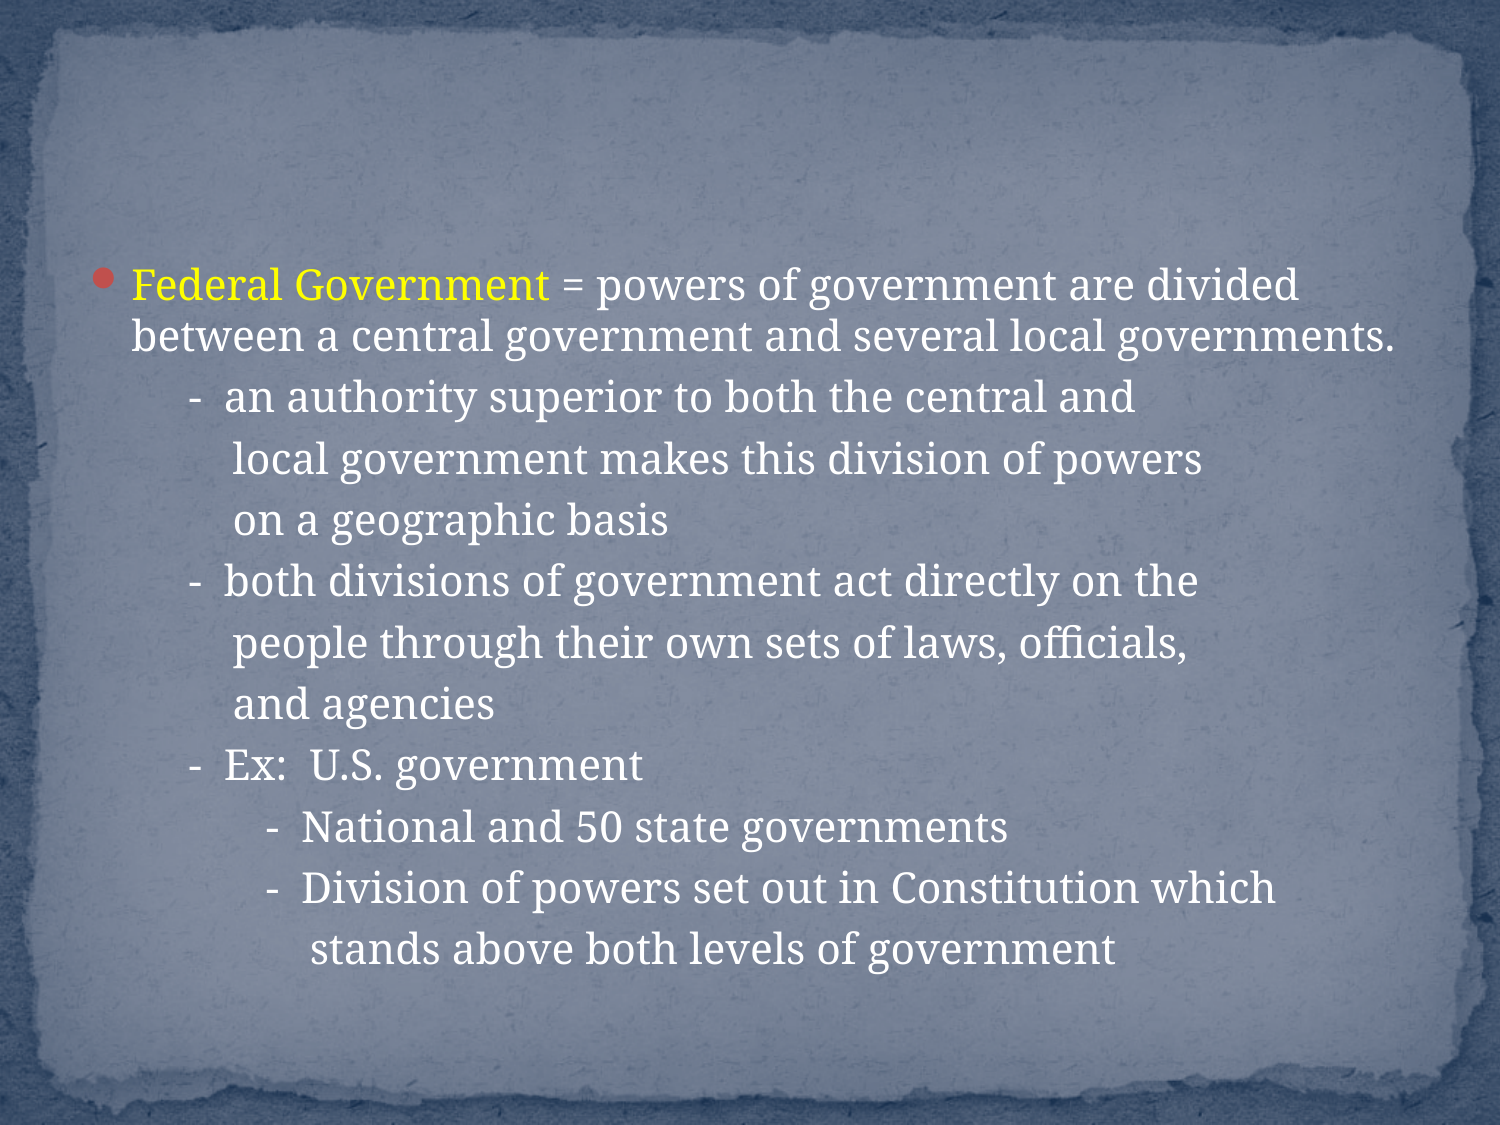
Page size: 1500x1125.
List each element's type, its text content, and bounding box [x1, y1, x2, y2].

list Federal Government = powers of government are divided between a central government and several local governments. - an authority superior to both the central and local government makes this division of powers on a geographic basis - both divisions of government act directly on the people through their own sets of laws, officials, and agencies - Ex: U.S. government - National and 50 state governments - Division of powers set out in Constitution which stands above both levels of government [75, 249, 1425, 1000]
